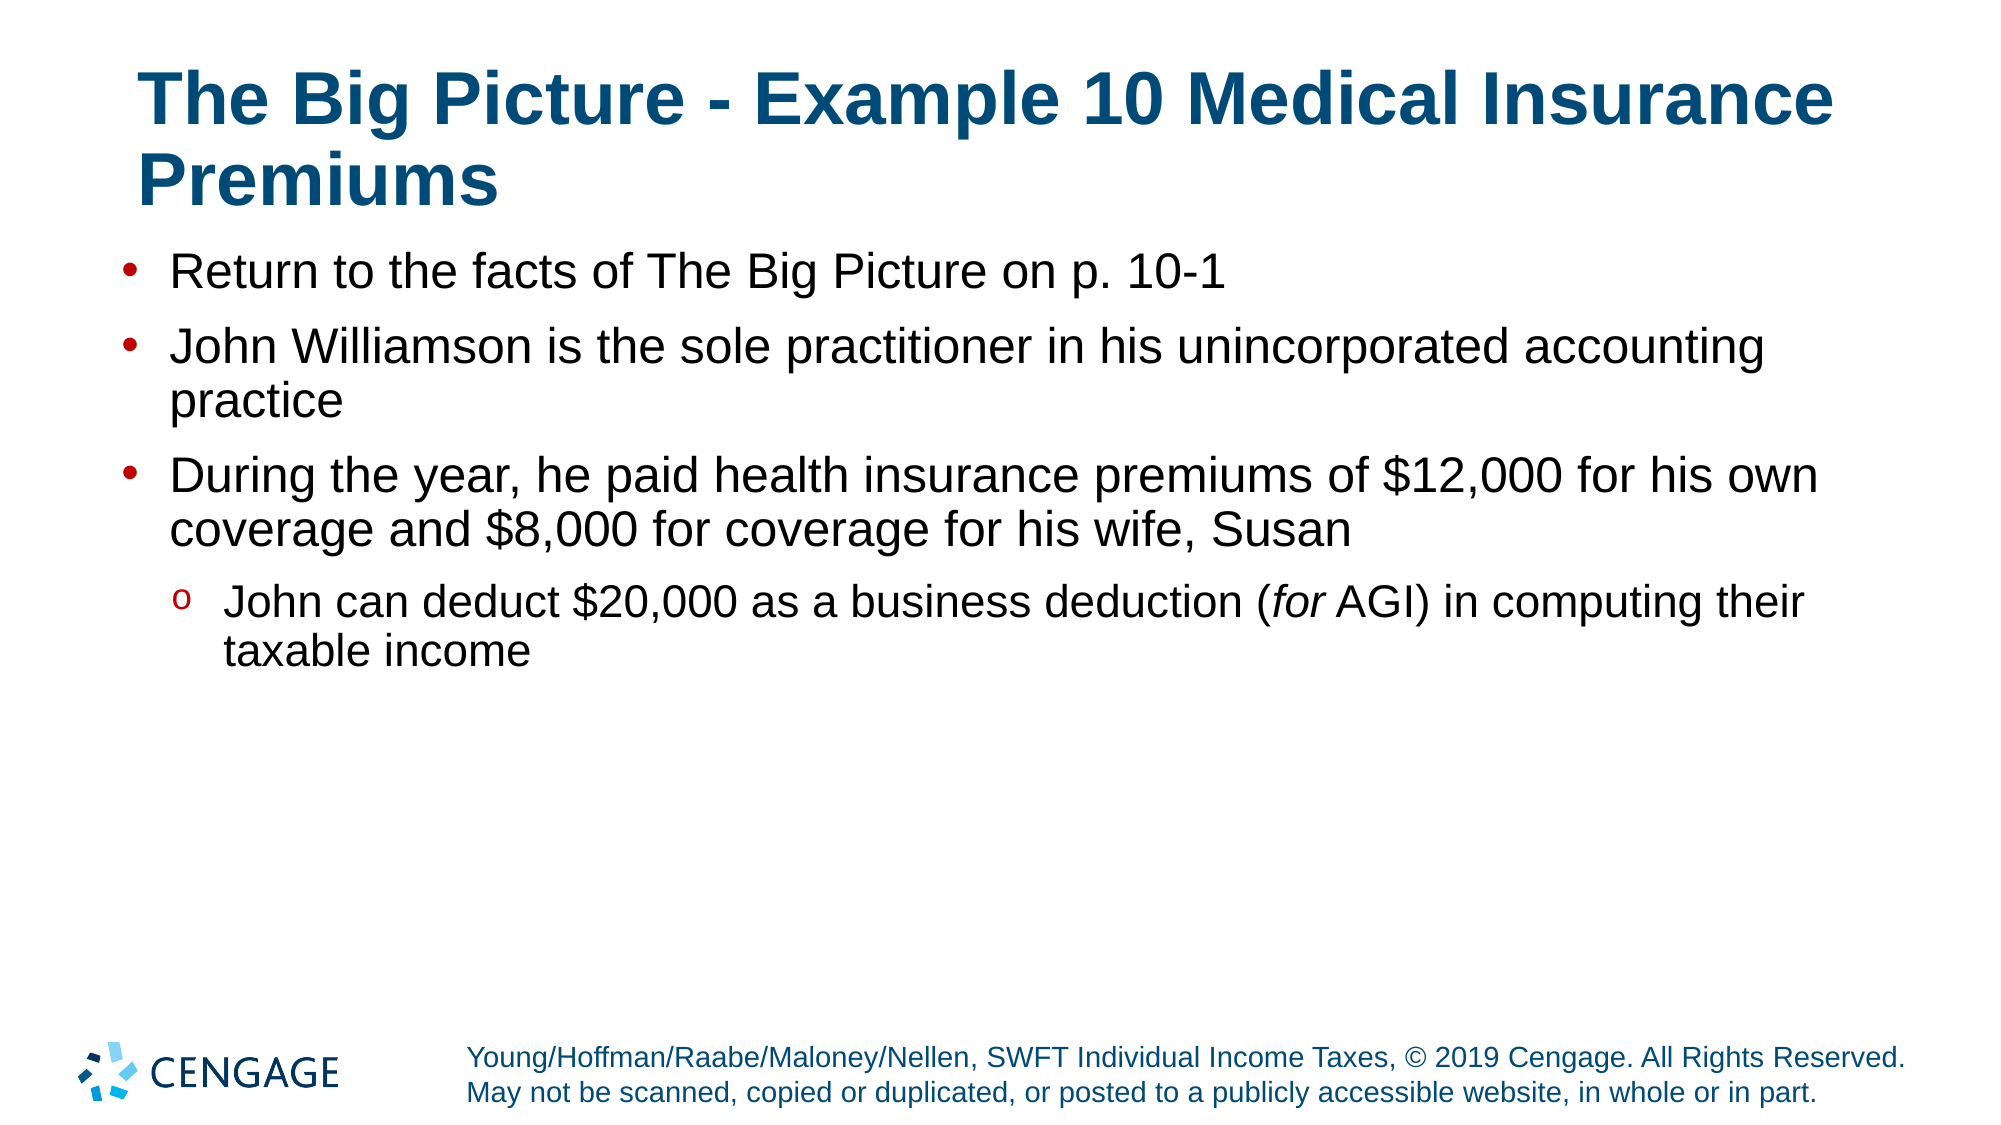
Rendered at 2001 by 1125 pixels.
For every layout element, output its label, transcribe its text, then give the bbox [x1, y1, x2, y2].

title The Big Picture - Example 10 Medical Insurance Premiums [137, 59, 1863, 212]
list Return to the facts of The Big Picture on p. 10-1 John Williamson is the sole practitioner in his unincorporated accounting practice During the year, he paid health insurance premiums of $12,000 for his own coverage and $8,000 for coverage for his wife, Susan John can deduct $20,000 as a business deduction (for A G I) in computing their taxable income [121, 245, 1879, 858]
picture [78, 1042, 338, 1101]
